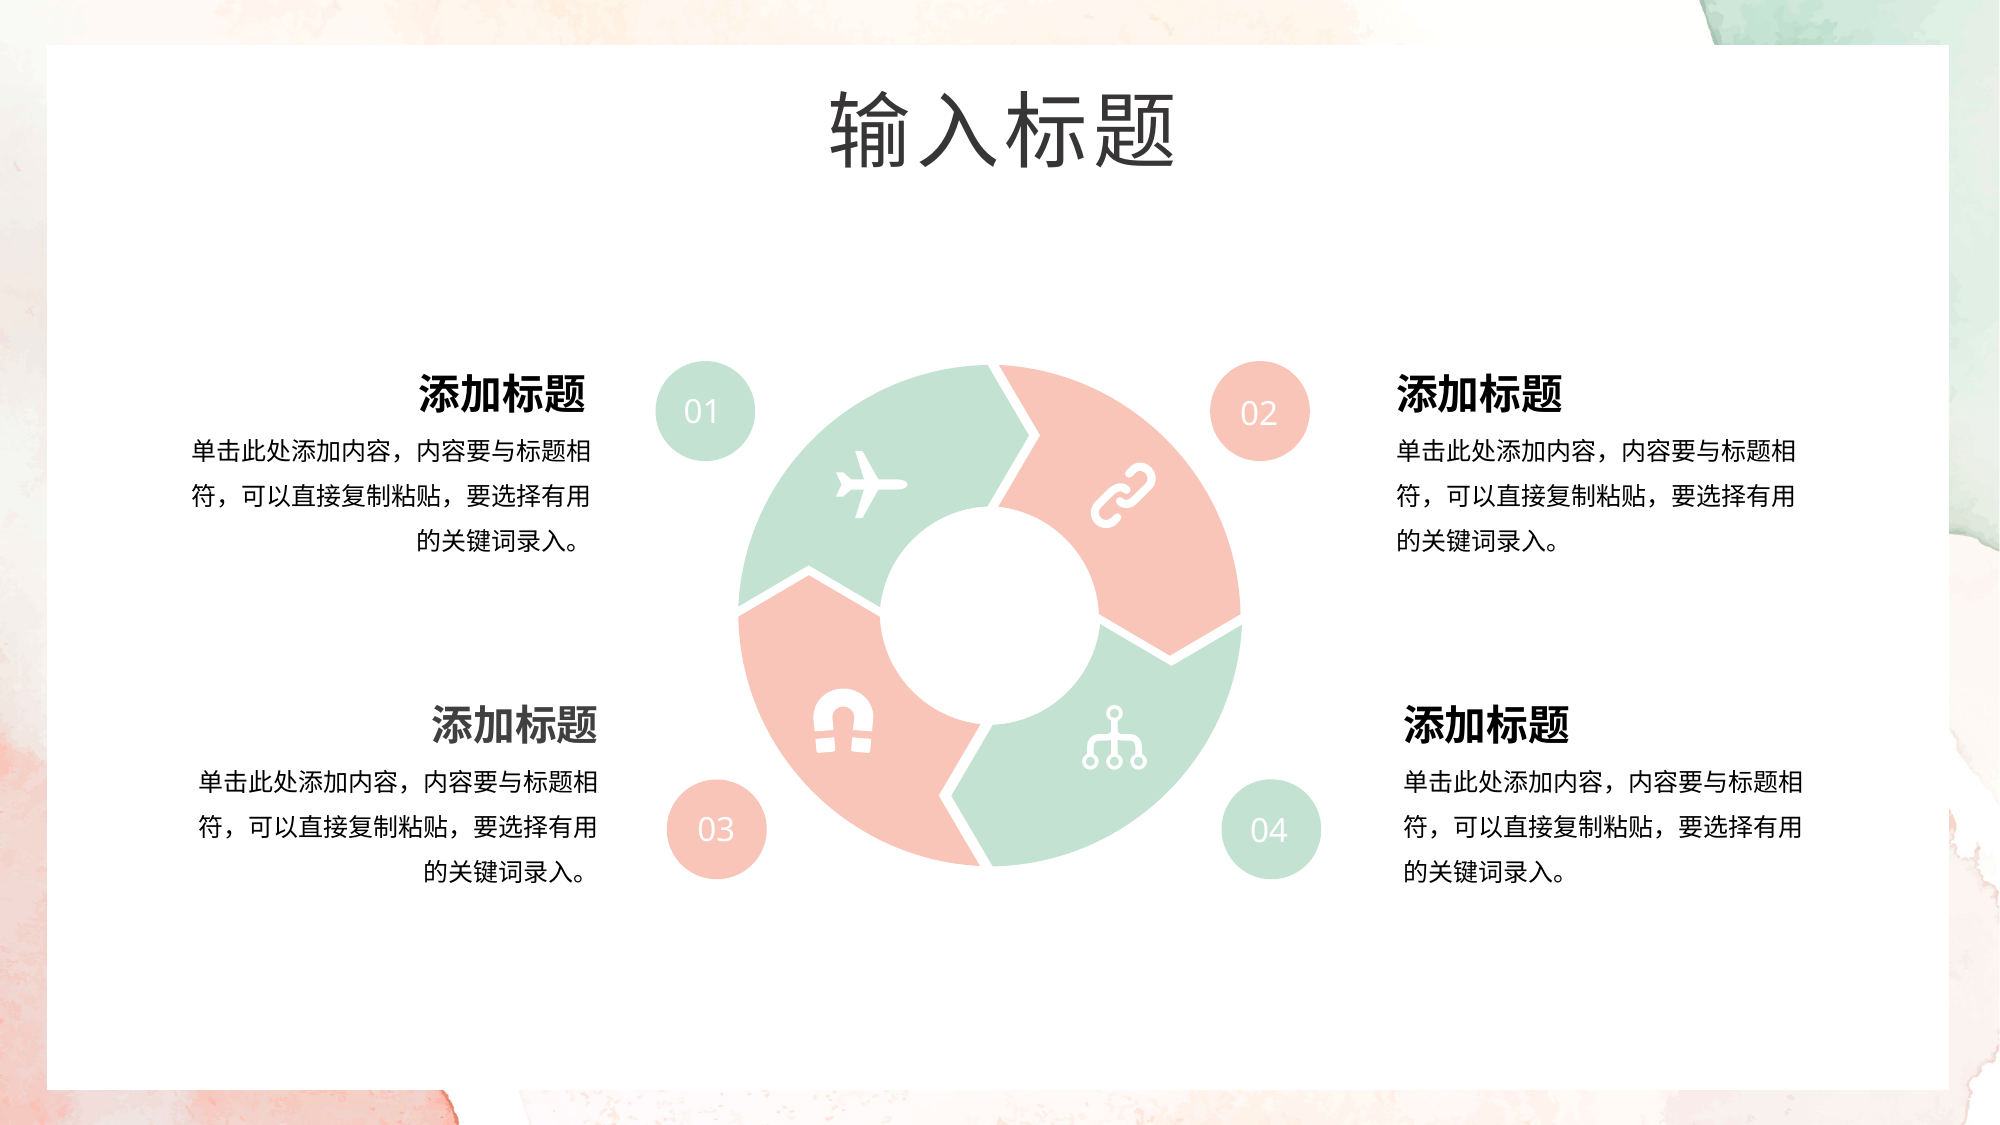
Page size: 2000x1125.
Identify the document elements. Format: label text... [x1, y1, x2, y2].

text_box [1210, 361, 1821, 552]
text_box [178, 361, 756, 552]
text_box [998, 364, 1241, 624]
text_box 输入标题 [757, 71, 1247, 186]
picture [0, 0, 2000, 1125]
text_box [1220, 698, 1828, 883]
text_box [738, 364, 998, 608]
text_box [185, 698, 767, 883]
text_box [951, 624, 1242, 867]
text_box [738, 575, 981, 866]
